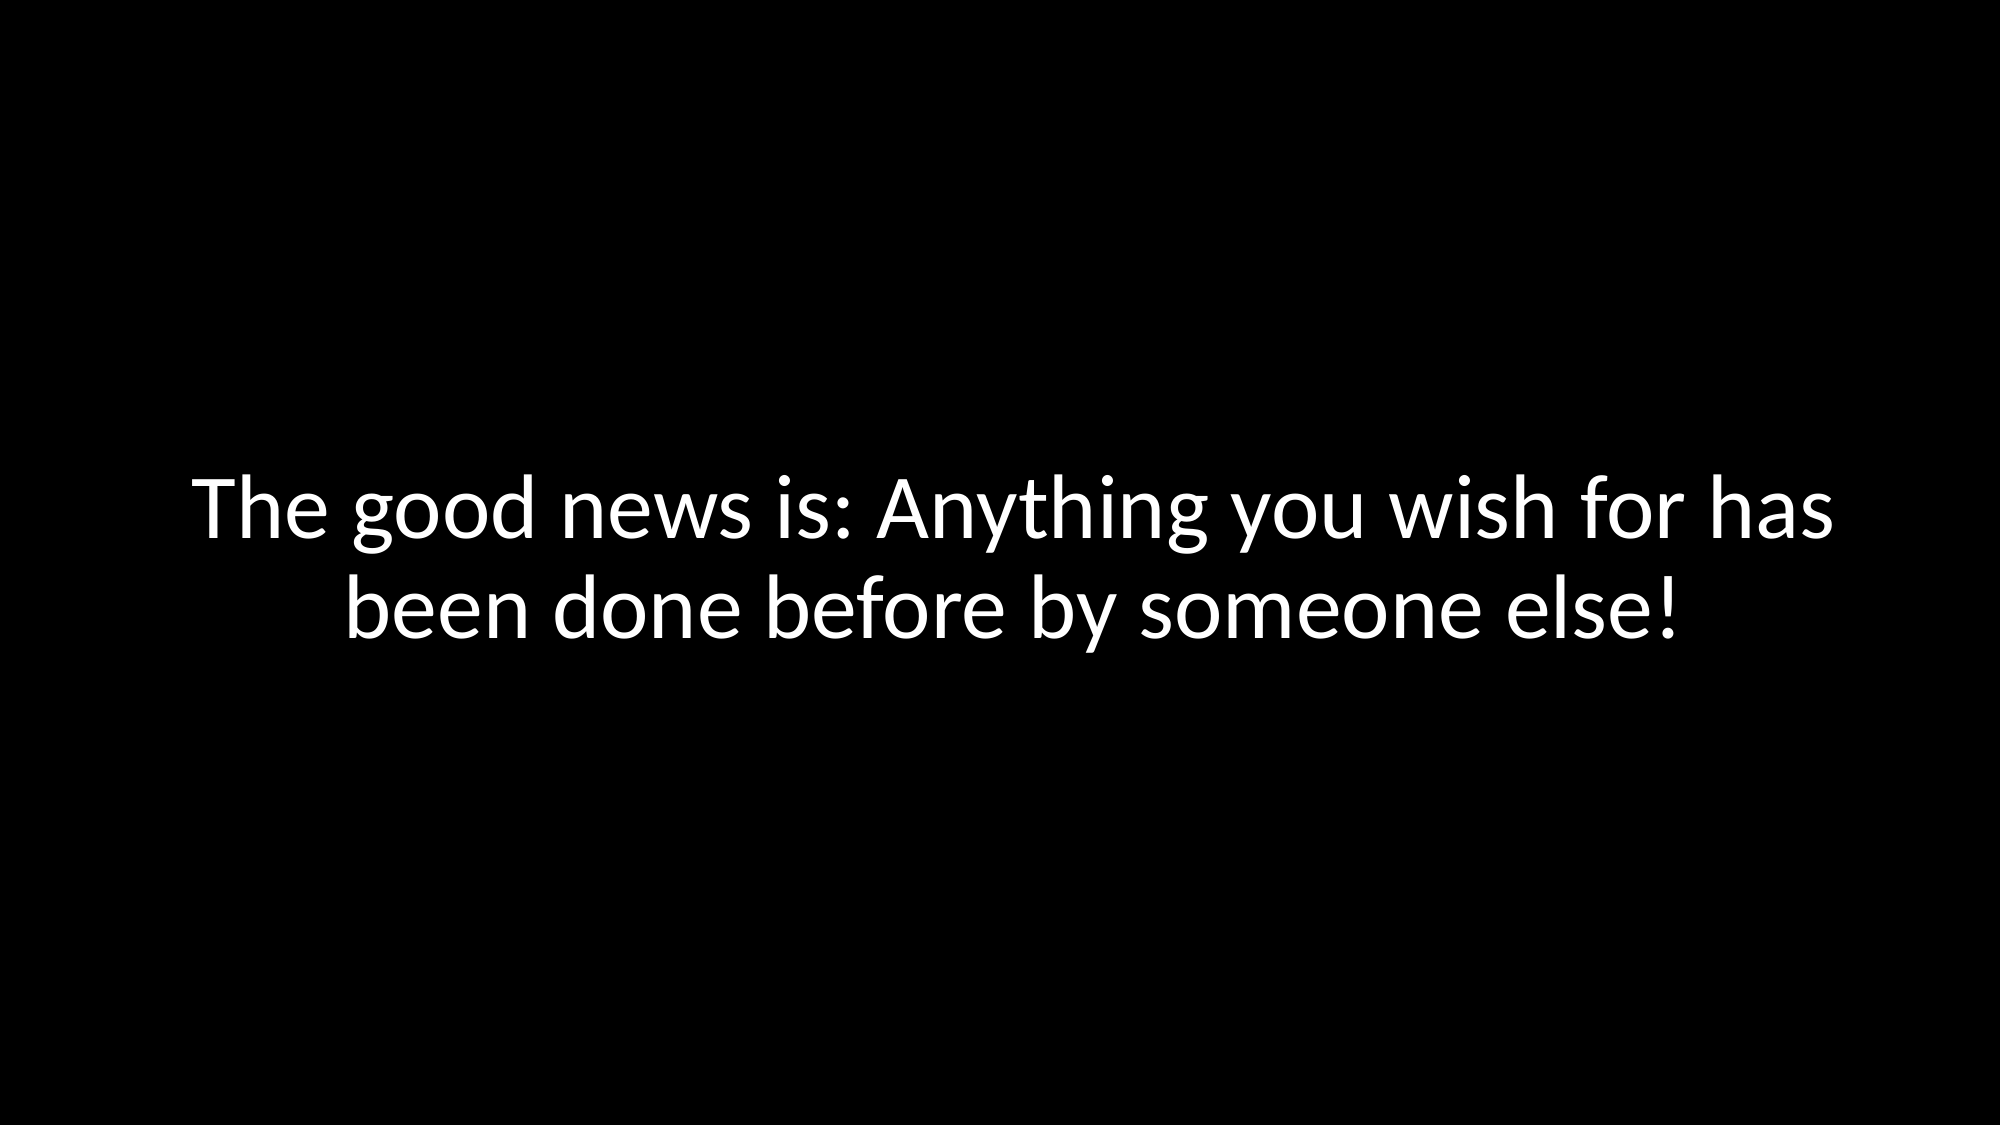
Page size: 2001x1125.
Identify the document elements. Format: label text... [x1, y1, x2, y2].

list The good news is: Anything you wish for has been done before by someone else! [151, 332, 1877, 823]
